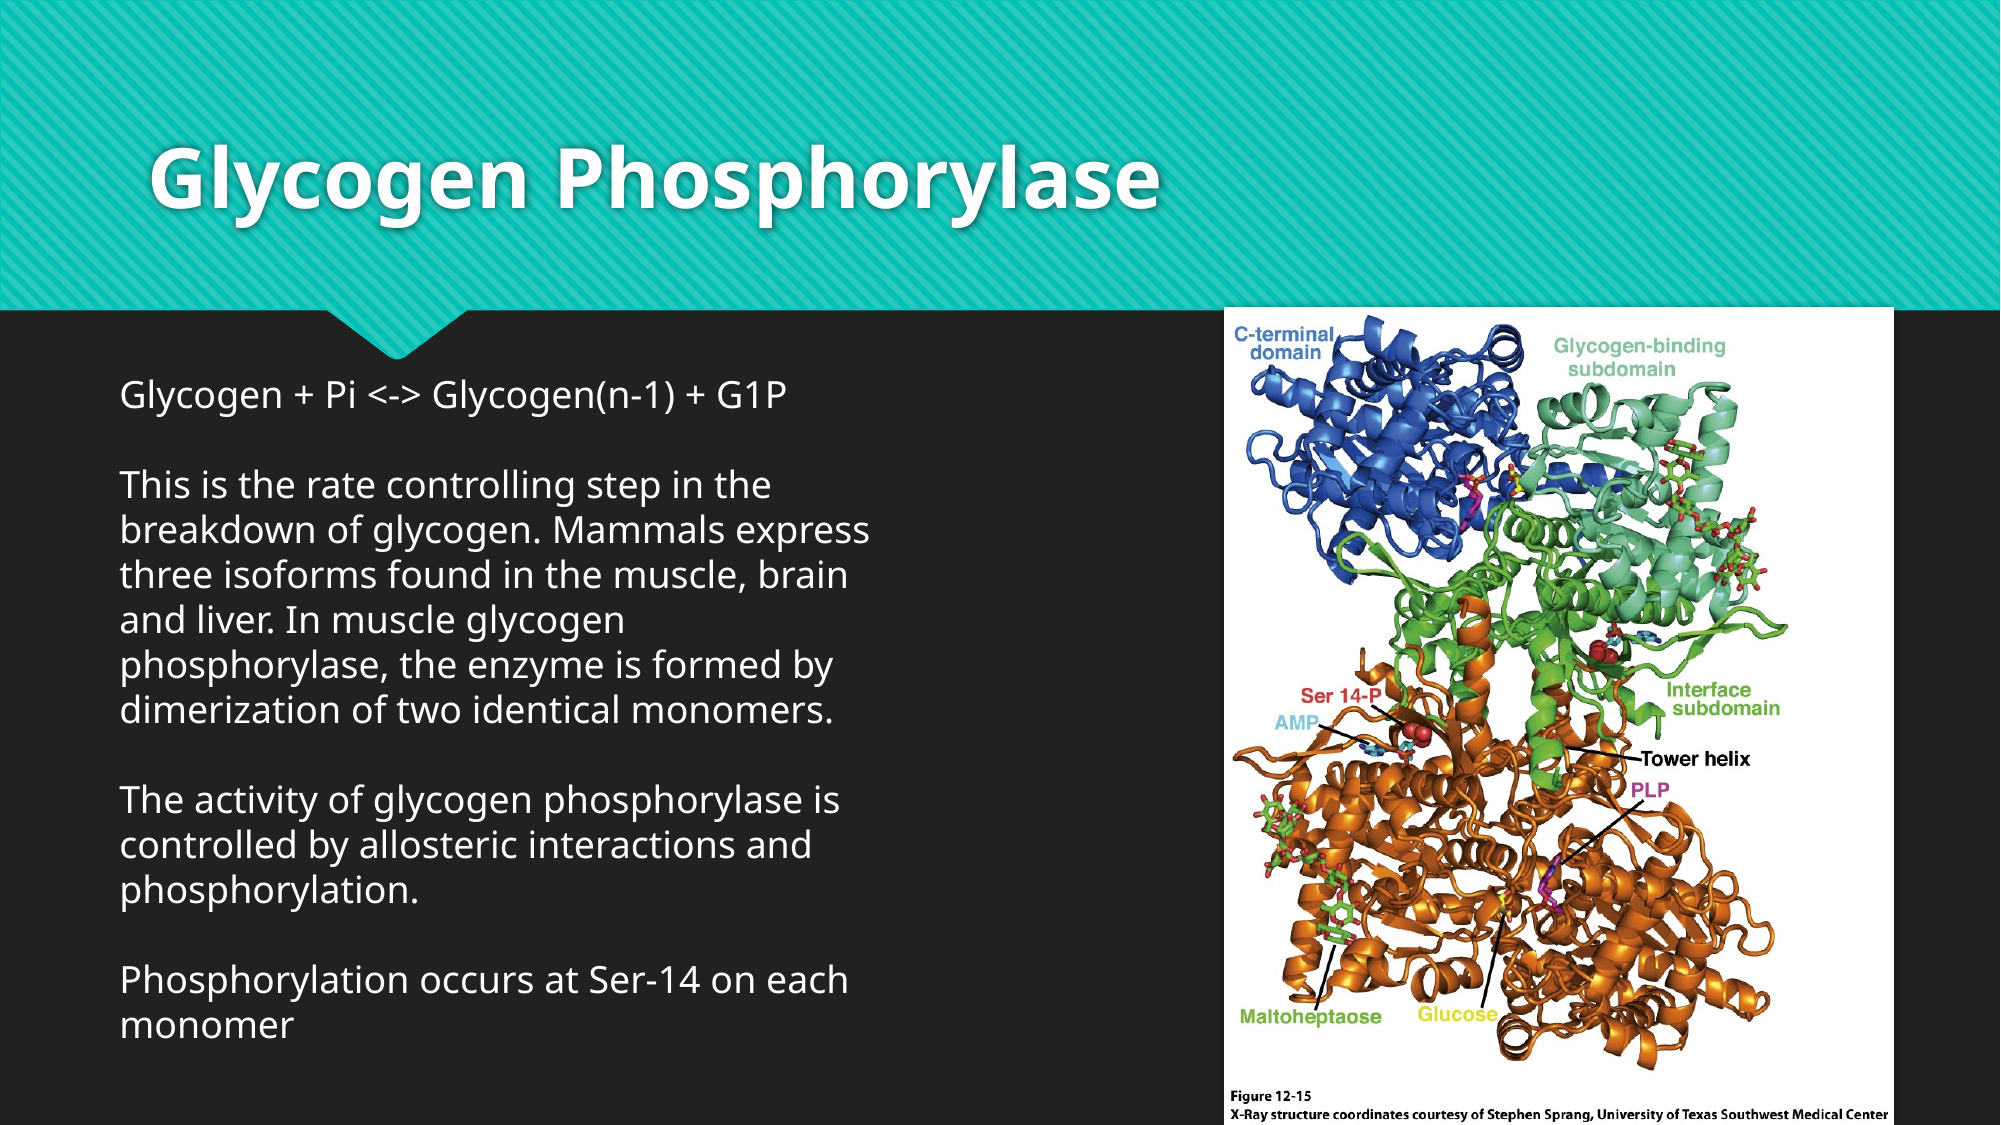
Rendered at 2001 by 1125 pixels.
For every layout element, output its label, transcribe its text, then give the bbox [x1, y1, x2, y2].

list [1224, 307, 1895, 1125]
title Glycogen Phosphorylase [132, 73, 1868, 233]
text_box Glycogen + Pi <-> Glycogen(n-1) + G1P This is the rate controlling step in the breakdown of glycogen. Mammals express three isoforms found in the muscle, brain and liver. In muscle glycogen phosphorylase, the enzyme is formed by dimerization of two identical monomers. The activity of glycogen phosphorylase is controlled by allosteric interactions and phosphorylation. Phosphorylation occurs at Ser-14 on each monomer [104, 363, 889, 1054]
